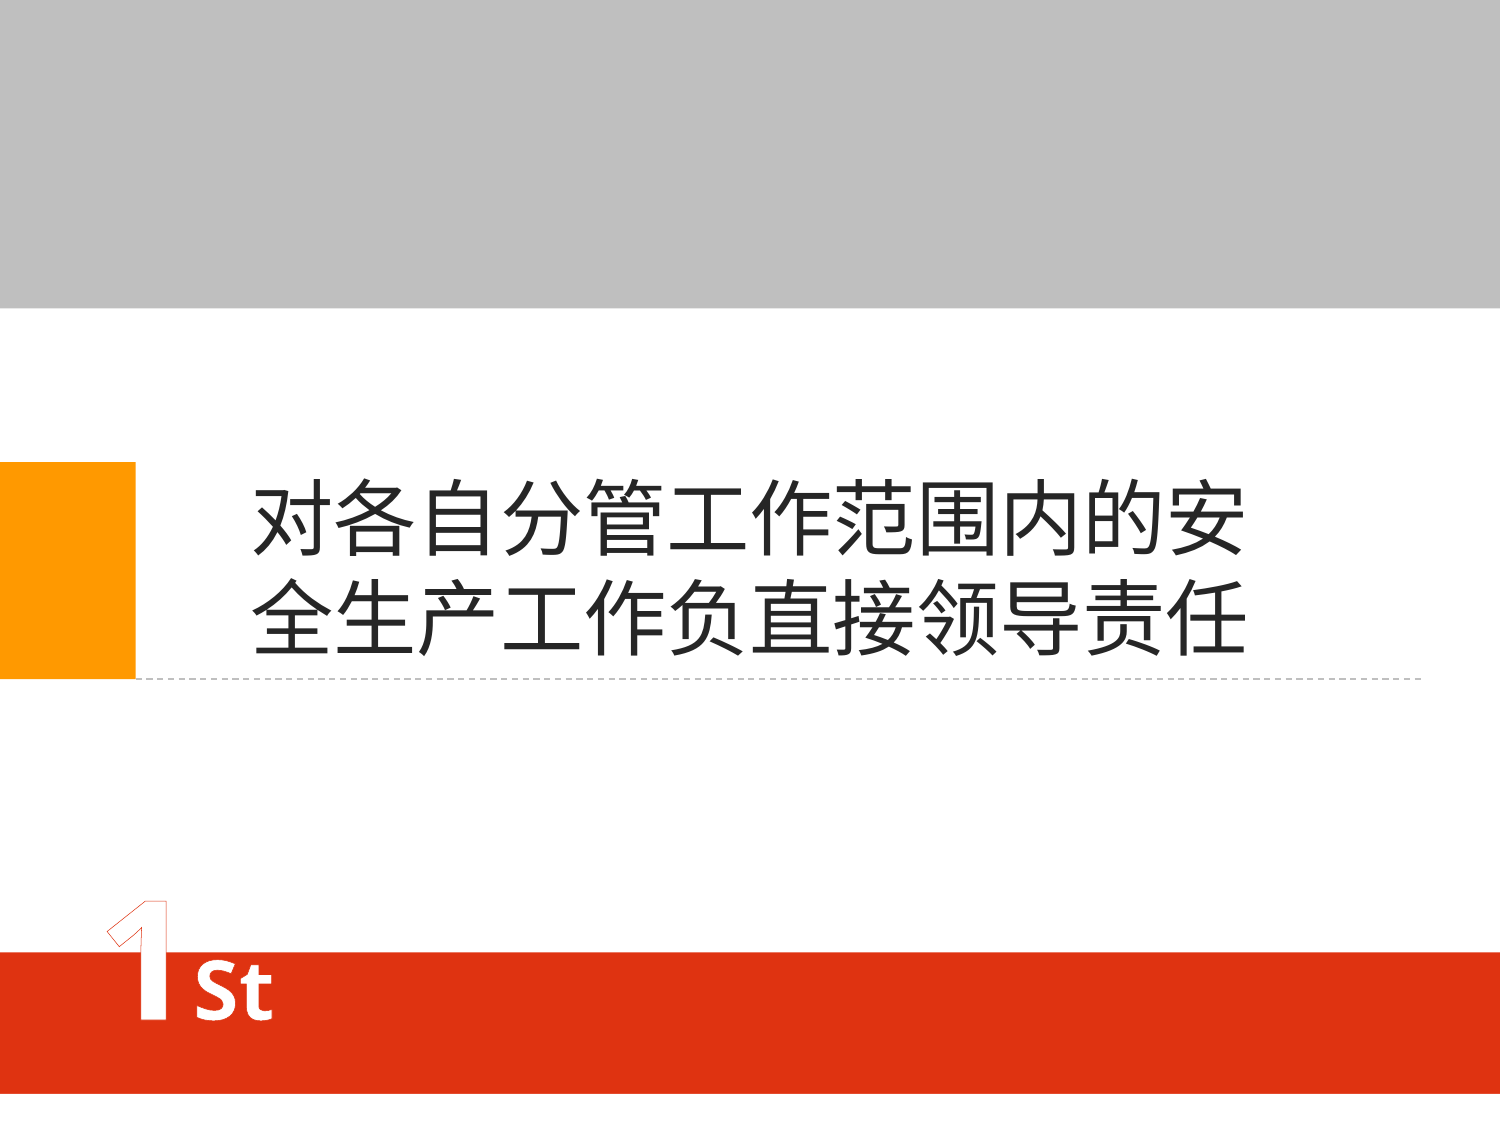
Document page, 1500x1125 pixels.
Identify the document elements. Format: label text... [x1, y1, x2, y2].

text_box [0, 462, 136, 680]
text_box 对各自分管工作范围内的安全生产工作负直接领导责任 [216, 458, 1283, 674]
text_box [0, 0, 1500, 311]
text_box 1St [82, 845, 475, 1061]
